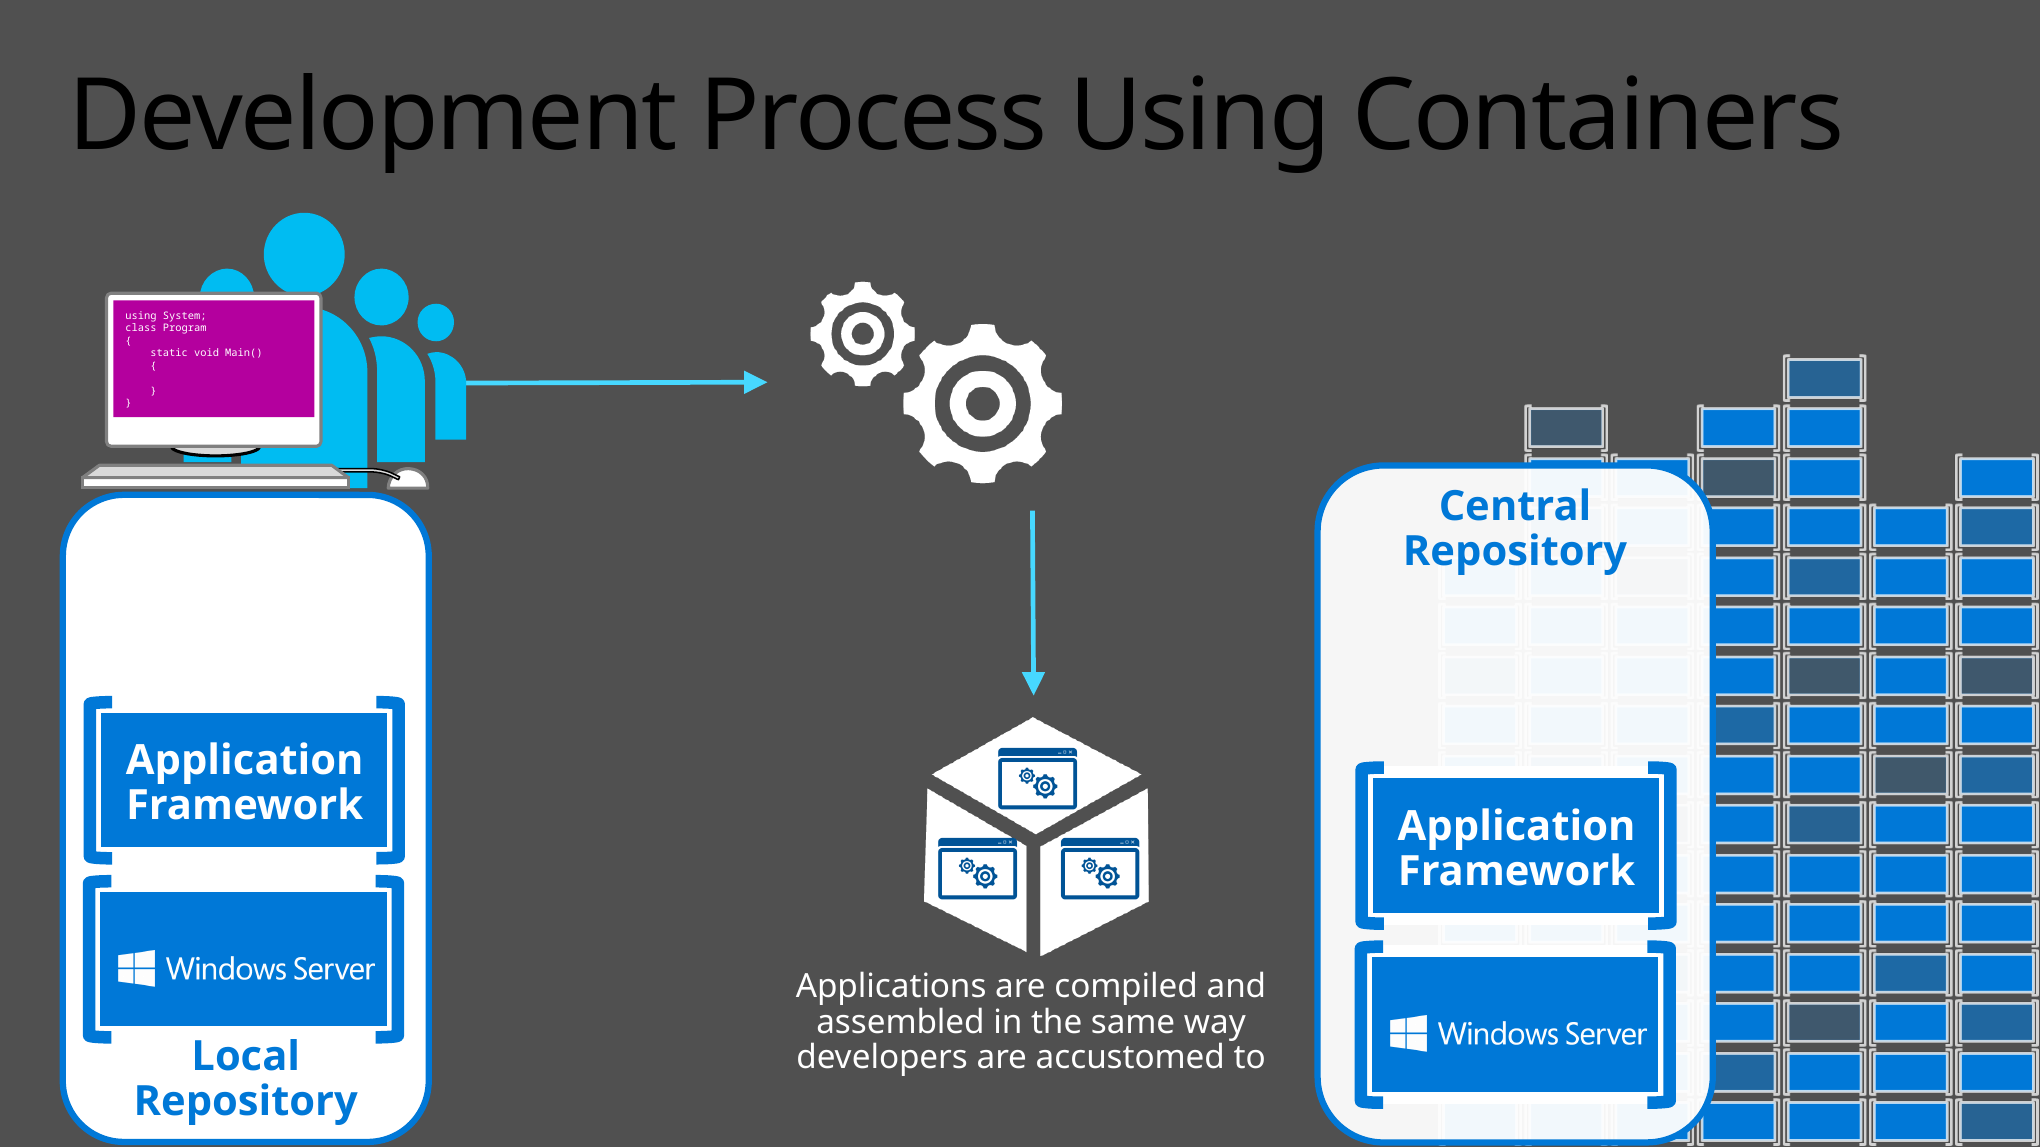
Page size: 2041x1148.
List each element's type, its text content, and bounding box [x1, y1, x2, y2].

text_box Local Repository [61, 493, 430, 1143]
picture [1438, 354, 2039, 1147]
title Development Process Using Containers [45, 48, 1996, 199]
picture [1374, 999, 1667, 1068]
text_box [922, 717, 1156, 957]
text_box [1360, 946, 1670, 1103]
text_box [82, 212, 467, 489]
picture [767, 213, 1106, 552]
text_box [1361, 767, 1671, 924]
text_box Applications are compiled and assembled in the same way developers are accustomed to [761, 944, 1302, 1101]
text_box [88, 880, 399, 1038]
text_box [89, 701, 399, 859]
text_box Central Repository [1316, 464, 1438, 1144]
picture [103, 934, 395, 1002]
